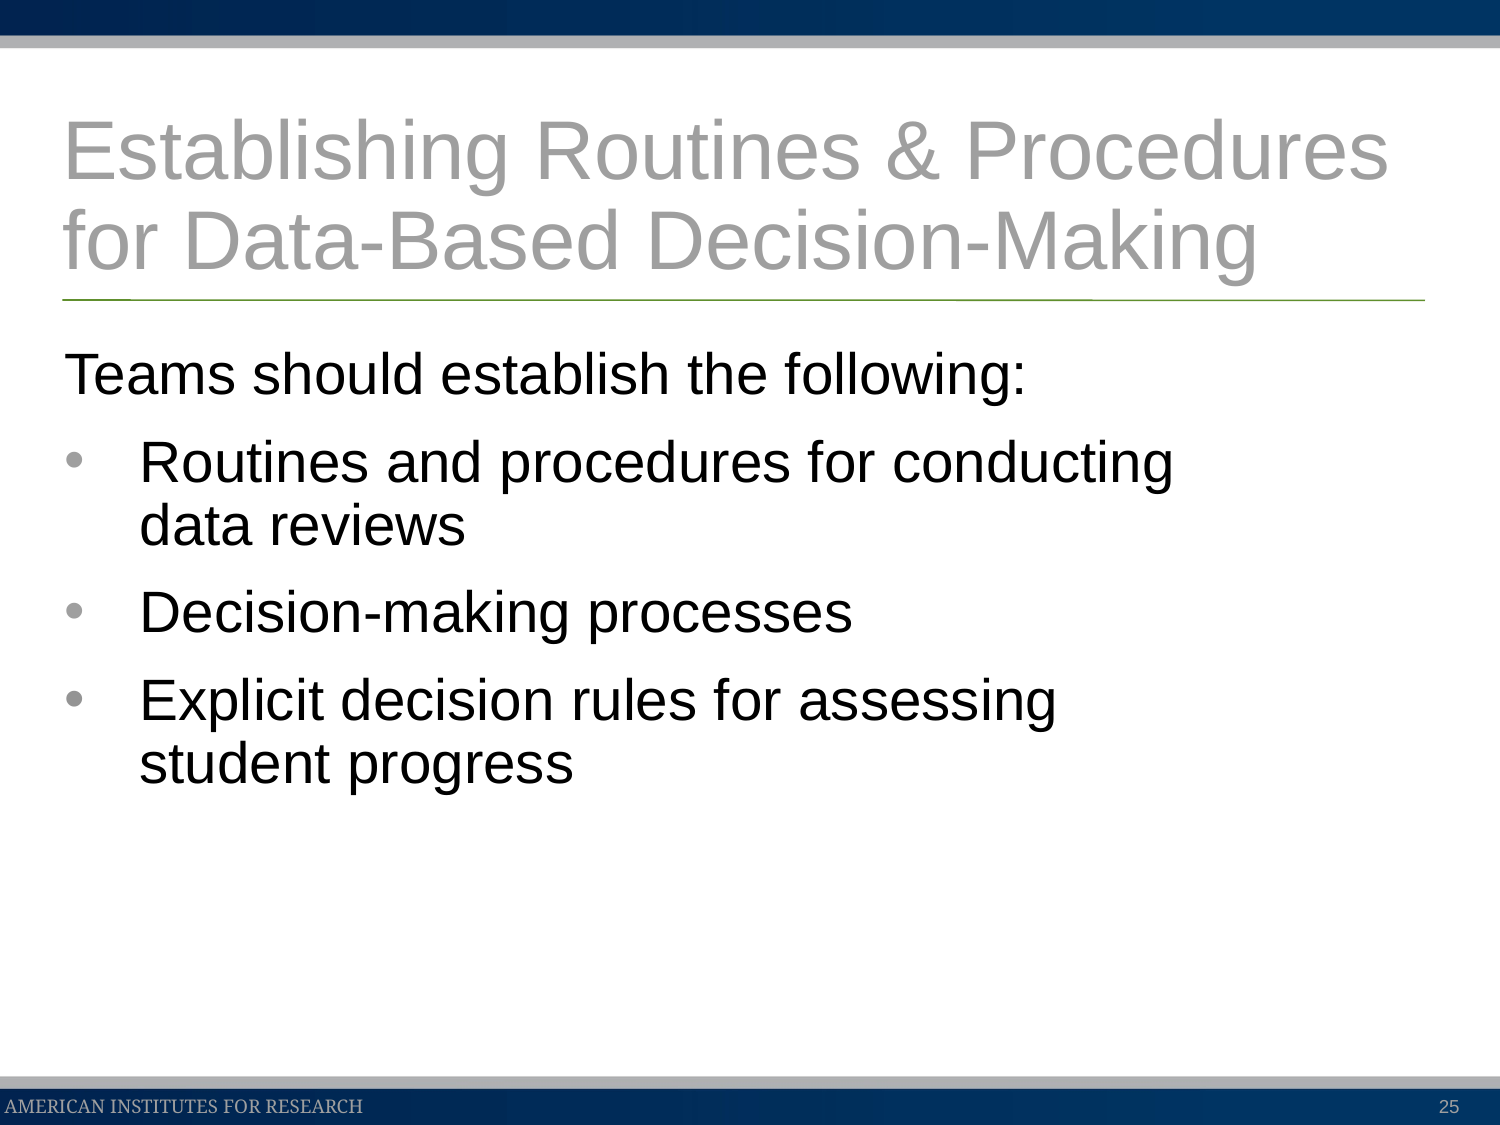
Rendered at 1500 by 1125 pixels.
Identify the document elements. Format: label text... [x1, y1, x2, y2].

title Establishing Routines & Procedures for Data-Based Decision-Making [62, 105, 1463, 288]
slide_number 25 [1438, 1095, 1462, 1118]
picture [0, 0, 1500, 1125]
list Teams should establish the following: Routines and procedures for conducting data reviews Decision-making processes Explicit decision rules for assessing student progress [64, 343, 1428, 919]
